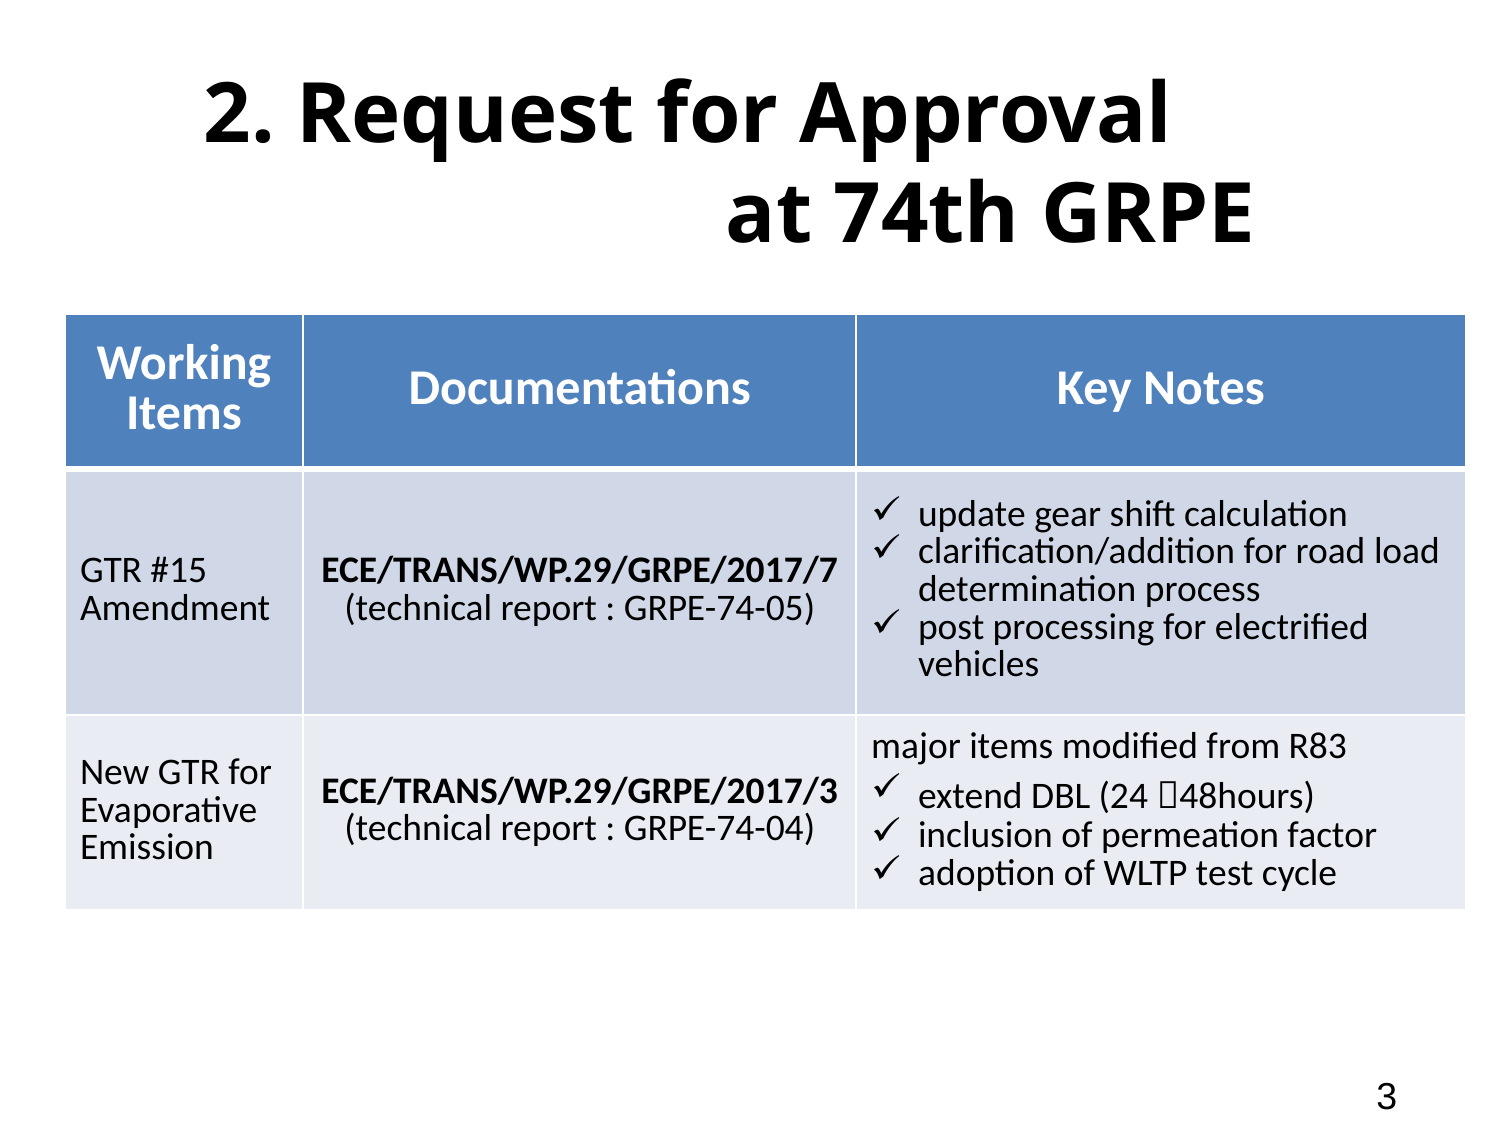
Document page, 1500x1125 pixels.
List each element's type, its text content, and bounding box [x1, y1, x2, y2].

table_cell major items modified from R83 extend DBL (24 48hours) inclusion of permeation factor adoption of WLTP test cycle [857, 716, 1465, 909]
table_header Working Items [66, 315, 302, 466]
table_cell GTR #15 Amendment [66, 472, 302, 714]
table_cell ECE/TRANS/WP.29/GRPE/2017/7 (technical report : GRPE-74-05) [304, 472, 855, 714]
text_box 2. Request for Approval at 74th GRPE [189, 52, 1271, 267]
table_header Key Notes [857, 315, 1465, 466]
table_cell ECE/TRANS/WP.29/GRPE/2017/3 (technical report : GRPE-74-04) [304, 716, 855, 909]
table_header Documentations [304, 315, 855, 466]
table_cell update gear shift calculation clarification/addition for road load determination process post processing for electrified vehicles [857, 472, 1465, 714]
table_cell New GTR for Evaporative Emission [66, 716, 302, 909]
